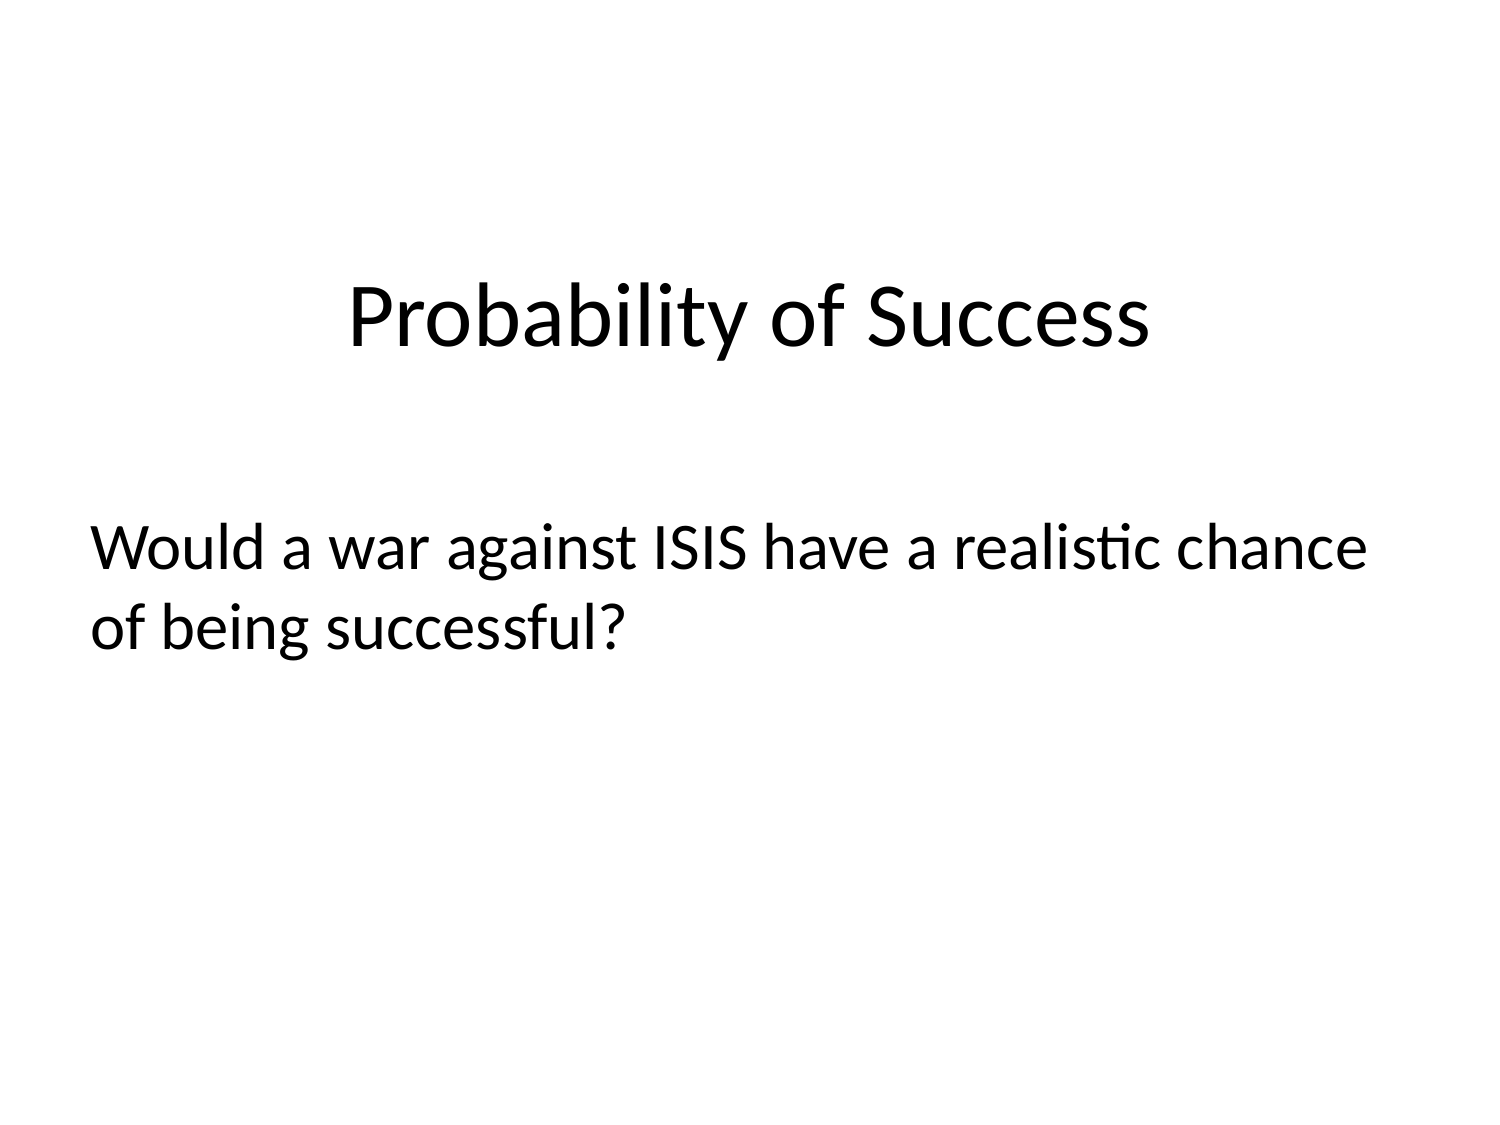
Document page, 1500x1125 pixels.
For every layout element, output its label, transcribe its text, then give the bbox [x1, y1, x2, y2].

title Probability of Success [75, 216, 1425, 404]
list Would a war against ISIS have a realistic chance of being successful? [75, 495, 1425, 1005]
